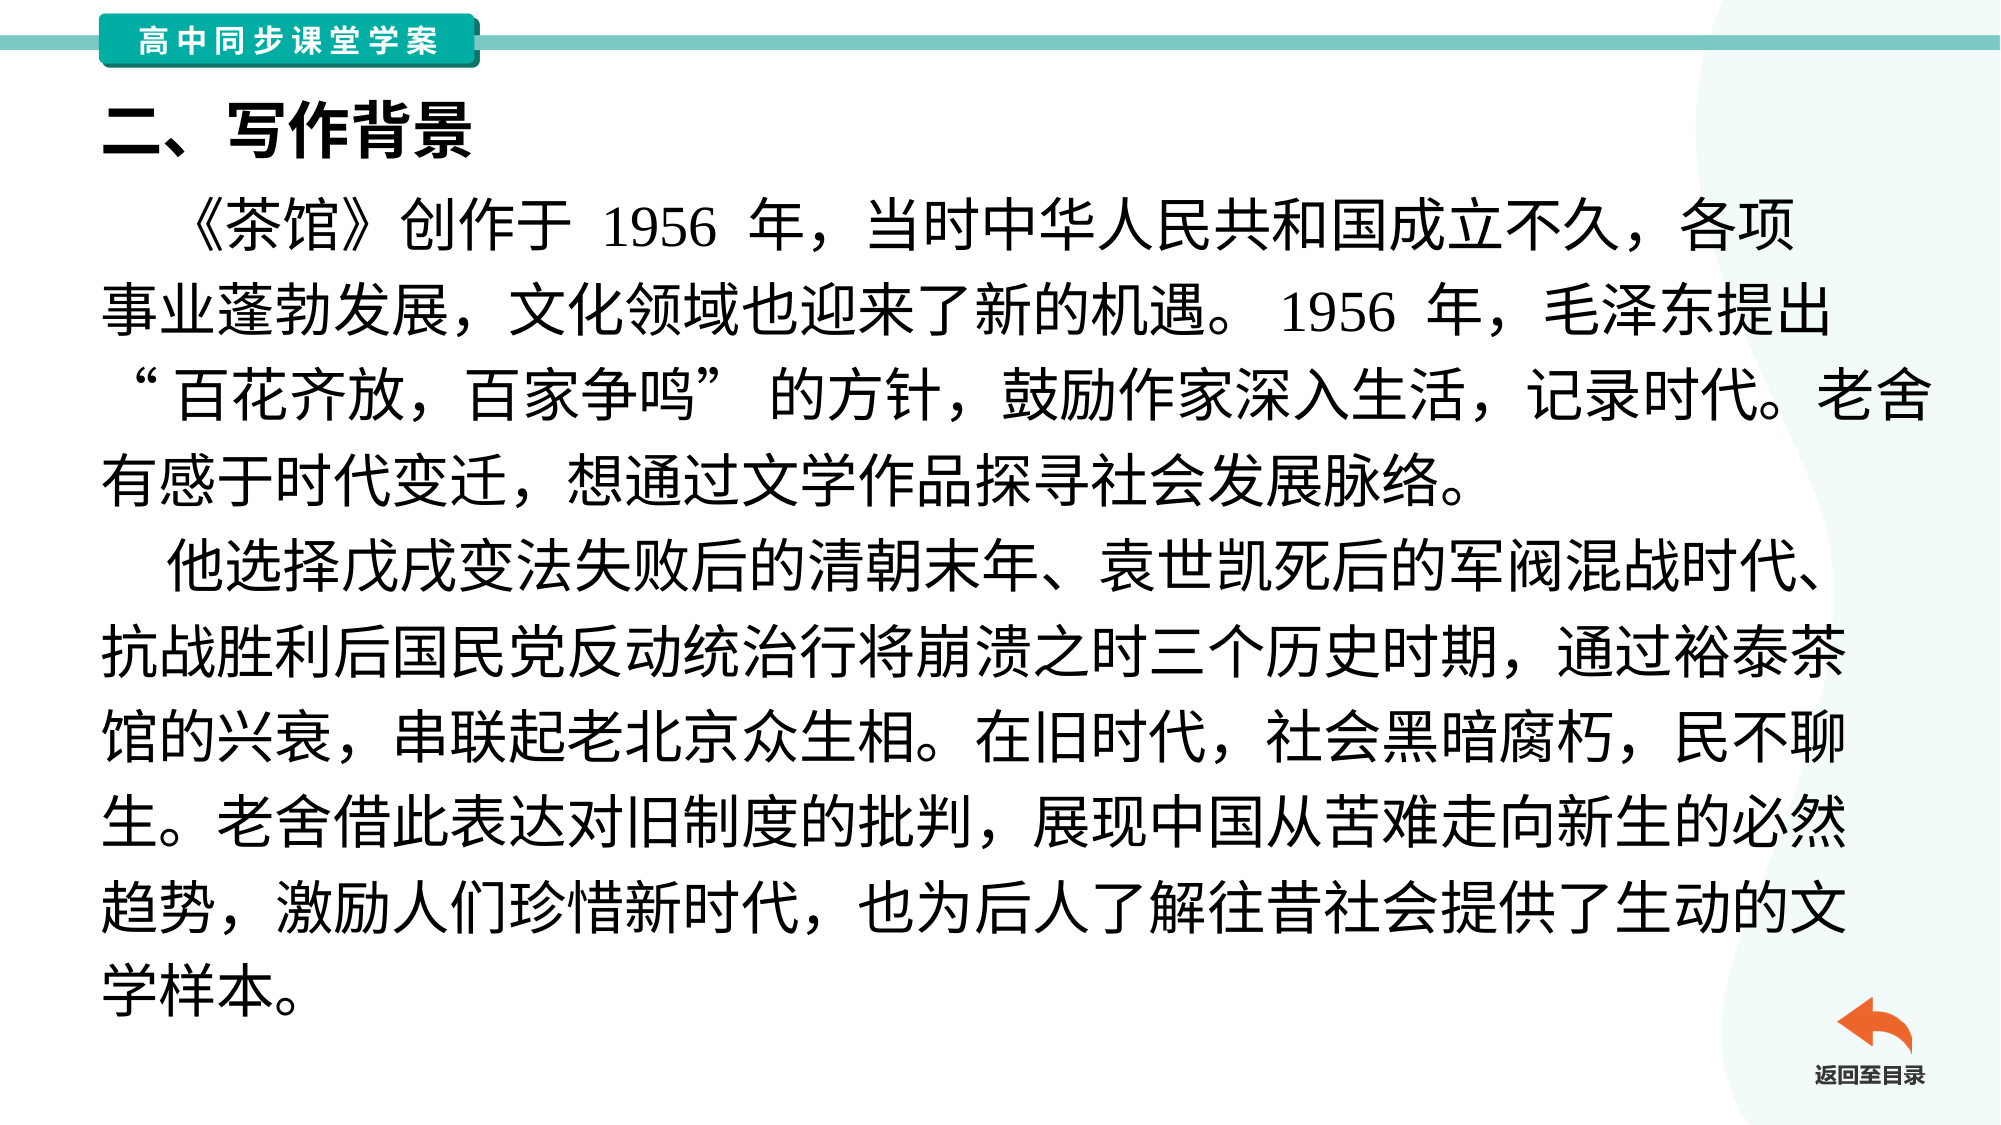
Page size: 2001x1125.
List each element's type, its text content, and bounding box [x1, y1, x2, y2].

picture [0, 0, 2000, 1125]
text_box 《茶馆》创作于 1956 年，当时中华人民共和国成立不久，各项 事业蓬勃发展，文化领域也迎来了新的机遇。1956 年，毛泽东提出 “百花齐放，百家争鸣” 的方针，鼓励作家深入生活，记录时代。老舍 有感于时代变迁，想通过文学作品探寻社会发展脉络。 他选择戊戌变法失败后的清朝末年、袁世凯死后的军阀混战时代、 抗战胜利后国民党反动统治行将崩溃之时三个历史时期，通过裕泰茶 馆的兴衰，串联起老北京众生相。在旧时代，社会黑暗腐朽，民不聊 生。老舍借此表达对旧制度的批判，展现中国从苦难走向新生的必然 趋势，激励人们珍惜新时代，也为后人了解往昔社会提供了生动的文 学样本。#1.1 [100, 172, 1899, 1018]
text_box 二、写作背景 [100, 76, 1899, 161]
